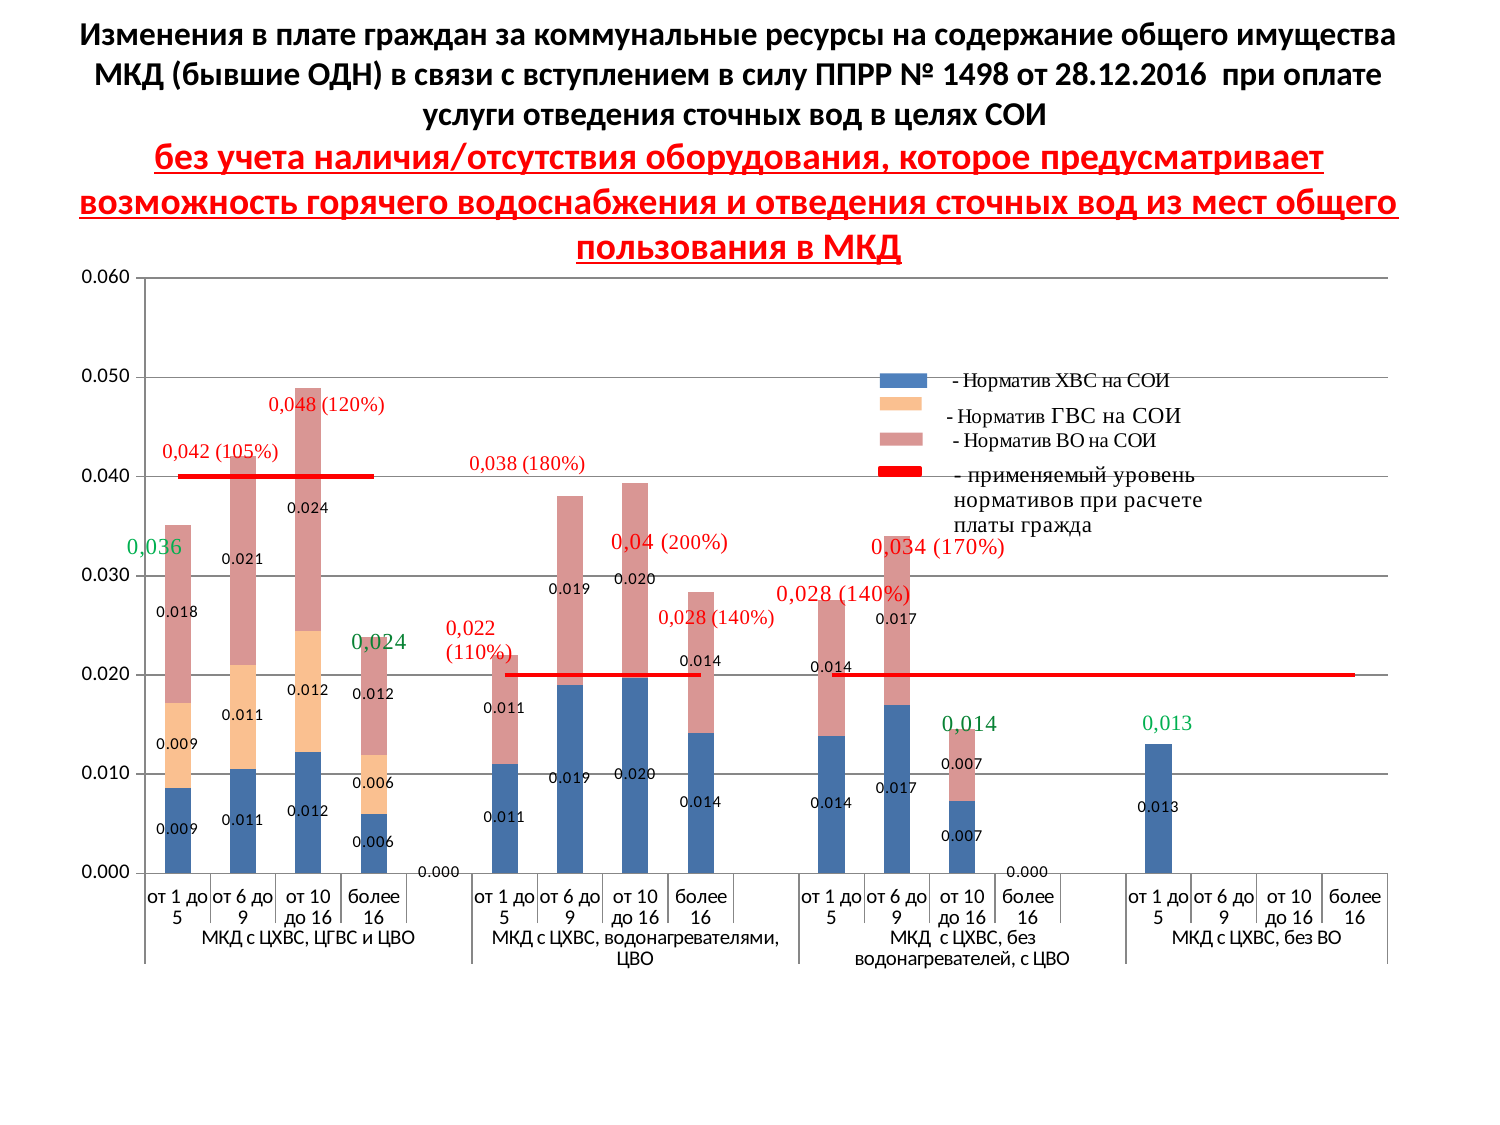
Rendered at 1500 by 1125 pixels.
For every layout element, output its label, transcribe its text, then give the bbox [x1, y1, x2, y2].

chart [74, 262, 1426, 1006]
title Изменения в плате граждан за коммунальные ресурсы на содержание общего имущества МКД (бывшие ОДН) в связи с вступлением в силу ППРР № 1498 от 28.12.2016 при оплате услуги отведения сточных вод в целях СОИ без учета наличия/отсутствия оборудования, которое предусматривает возможность горячего водоснабжения и отведения сточных вод из мест общего пользования в МКД [53, 45, 1425, 279]
